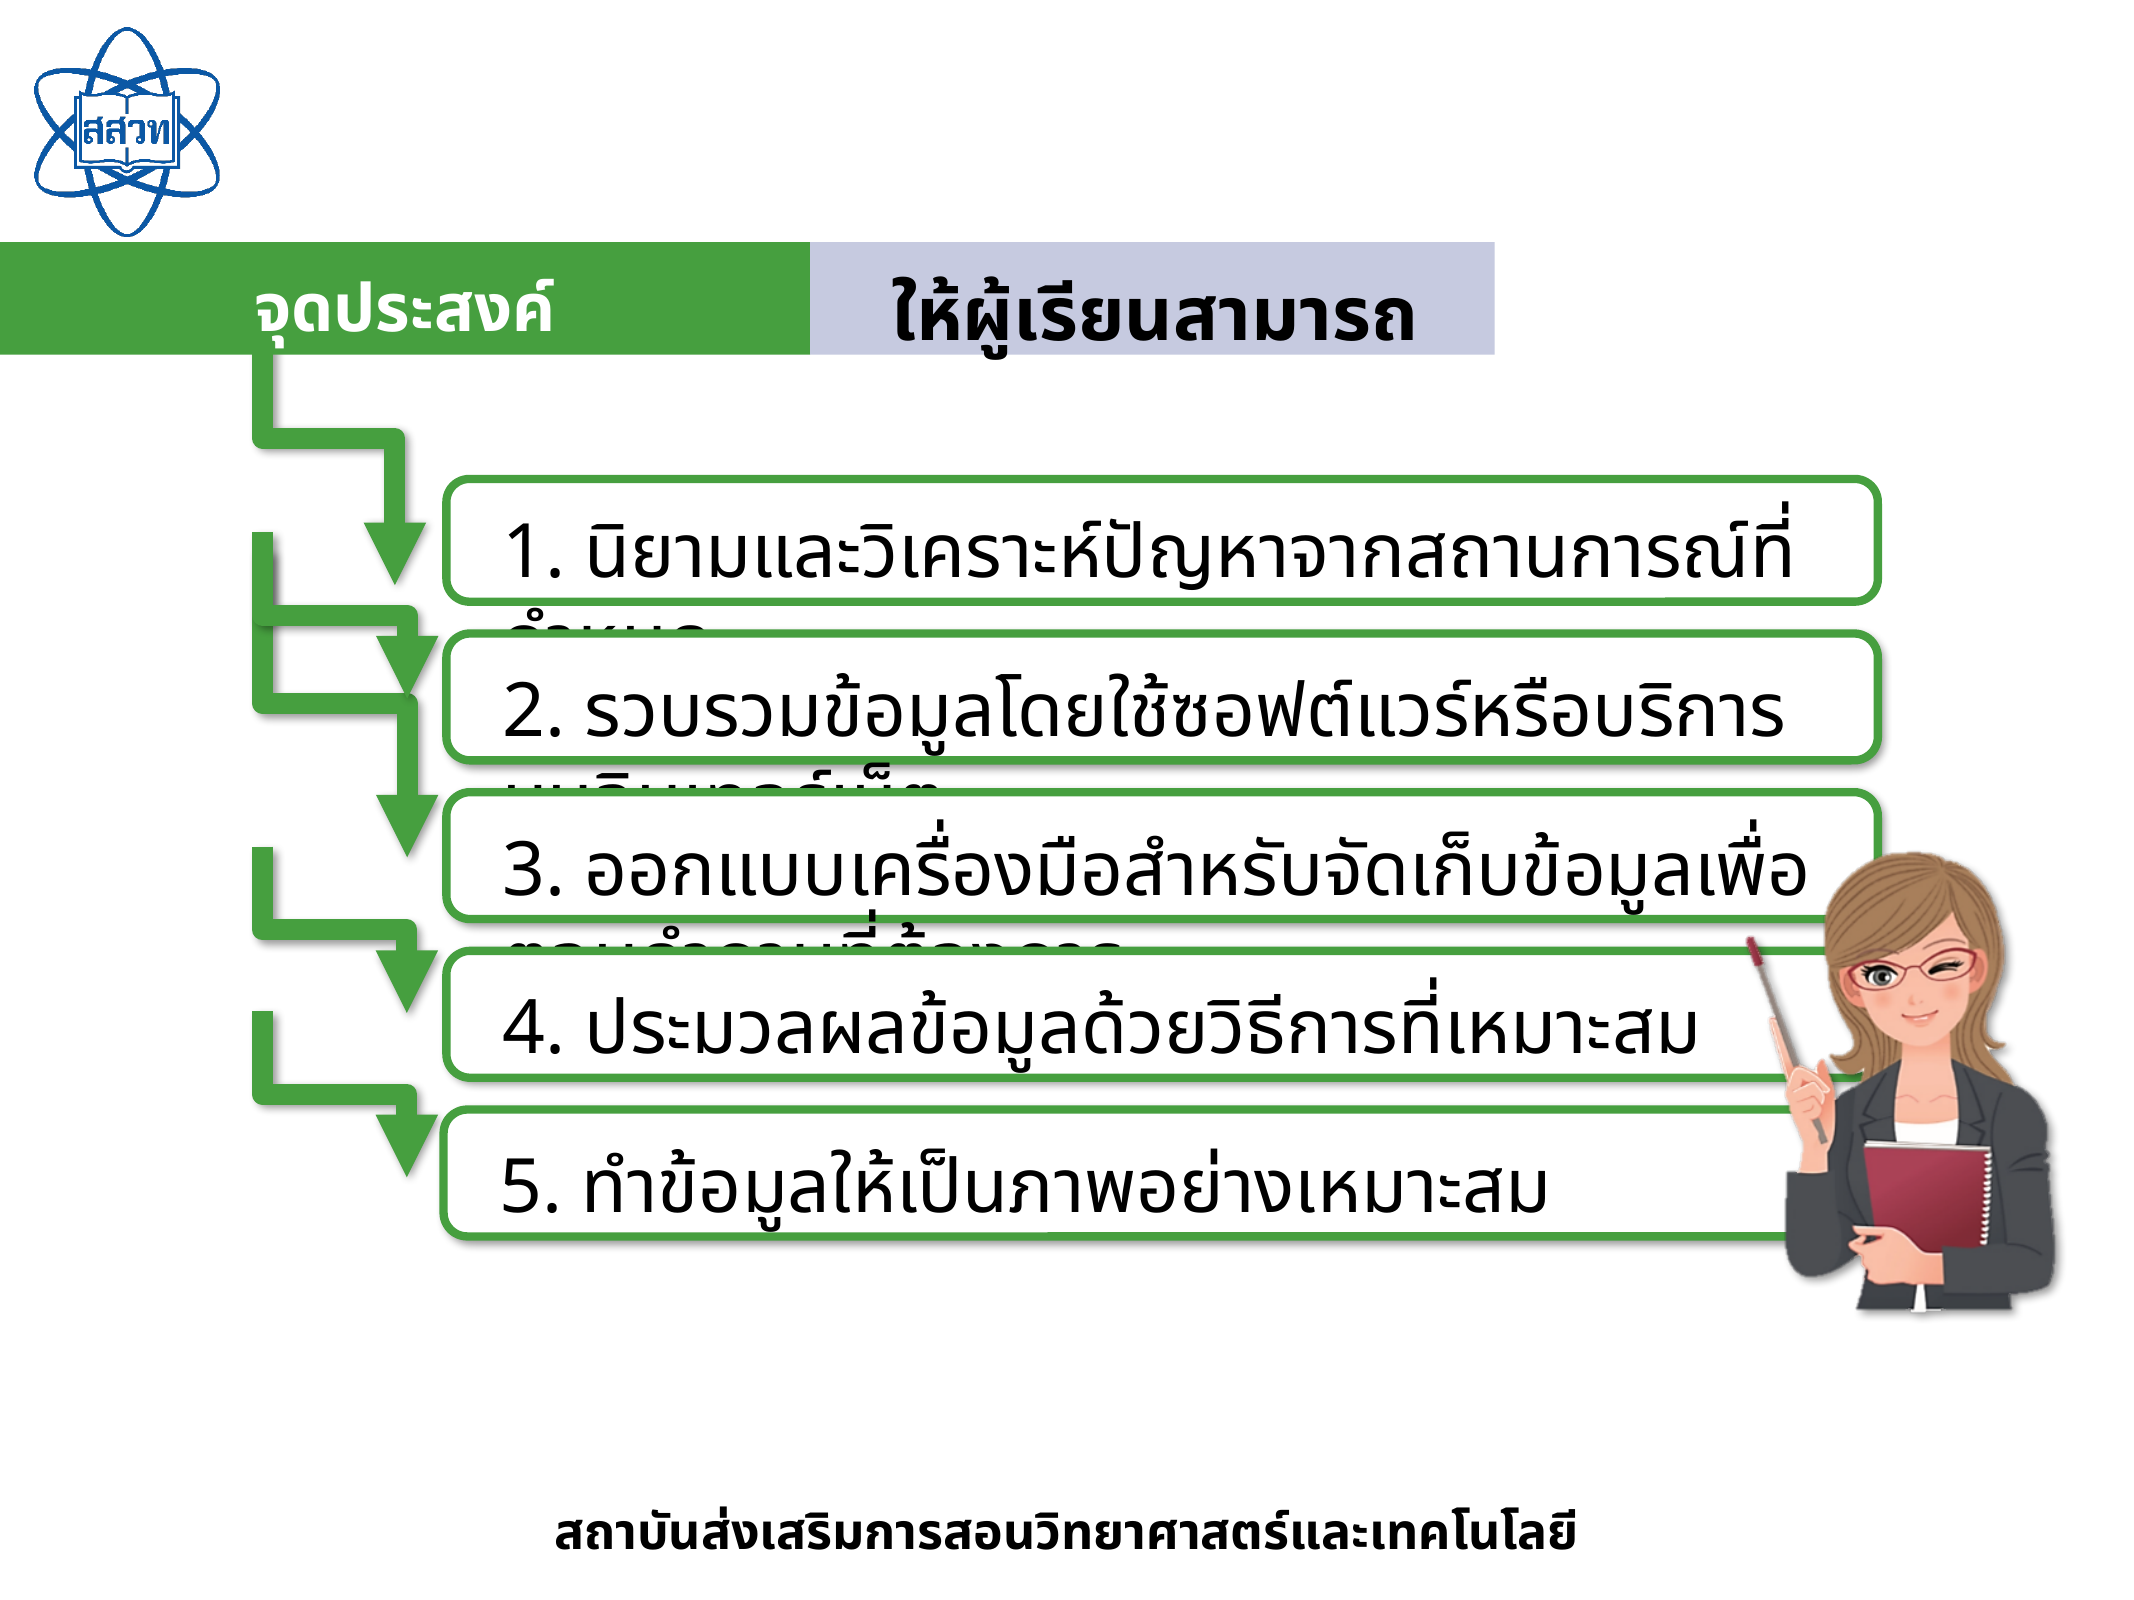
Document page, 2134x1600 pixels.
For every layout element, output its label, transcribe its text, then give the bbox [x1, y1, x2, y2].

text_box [446, 791, 1879, 920]
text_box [251, 857, 419, 1003]
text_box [443, 1109, 1715, 1237]
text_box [809, 241, 1497, 355]
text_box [181, 371, 476, 505]
picture [33, 27, 220, 237]
text_box สถาบันส่งเสริมการสอนวิทยาศาสตร์และเทคโนโลยี [102, 1491, 2031, 1558]
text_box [446, 950, 1715, 1078]
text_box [181, 631, 489, 776]
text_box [446, 633, 1879, 761]
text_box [446, 478, 1879, 602]
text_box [251, 1021, 419, 1167]
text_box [0, 241, 807, 355]
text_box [251, 542, 419, 688]
picture [1720, 841, 2090, 1337]
